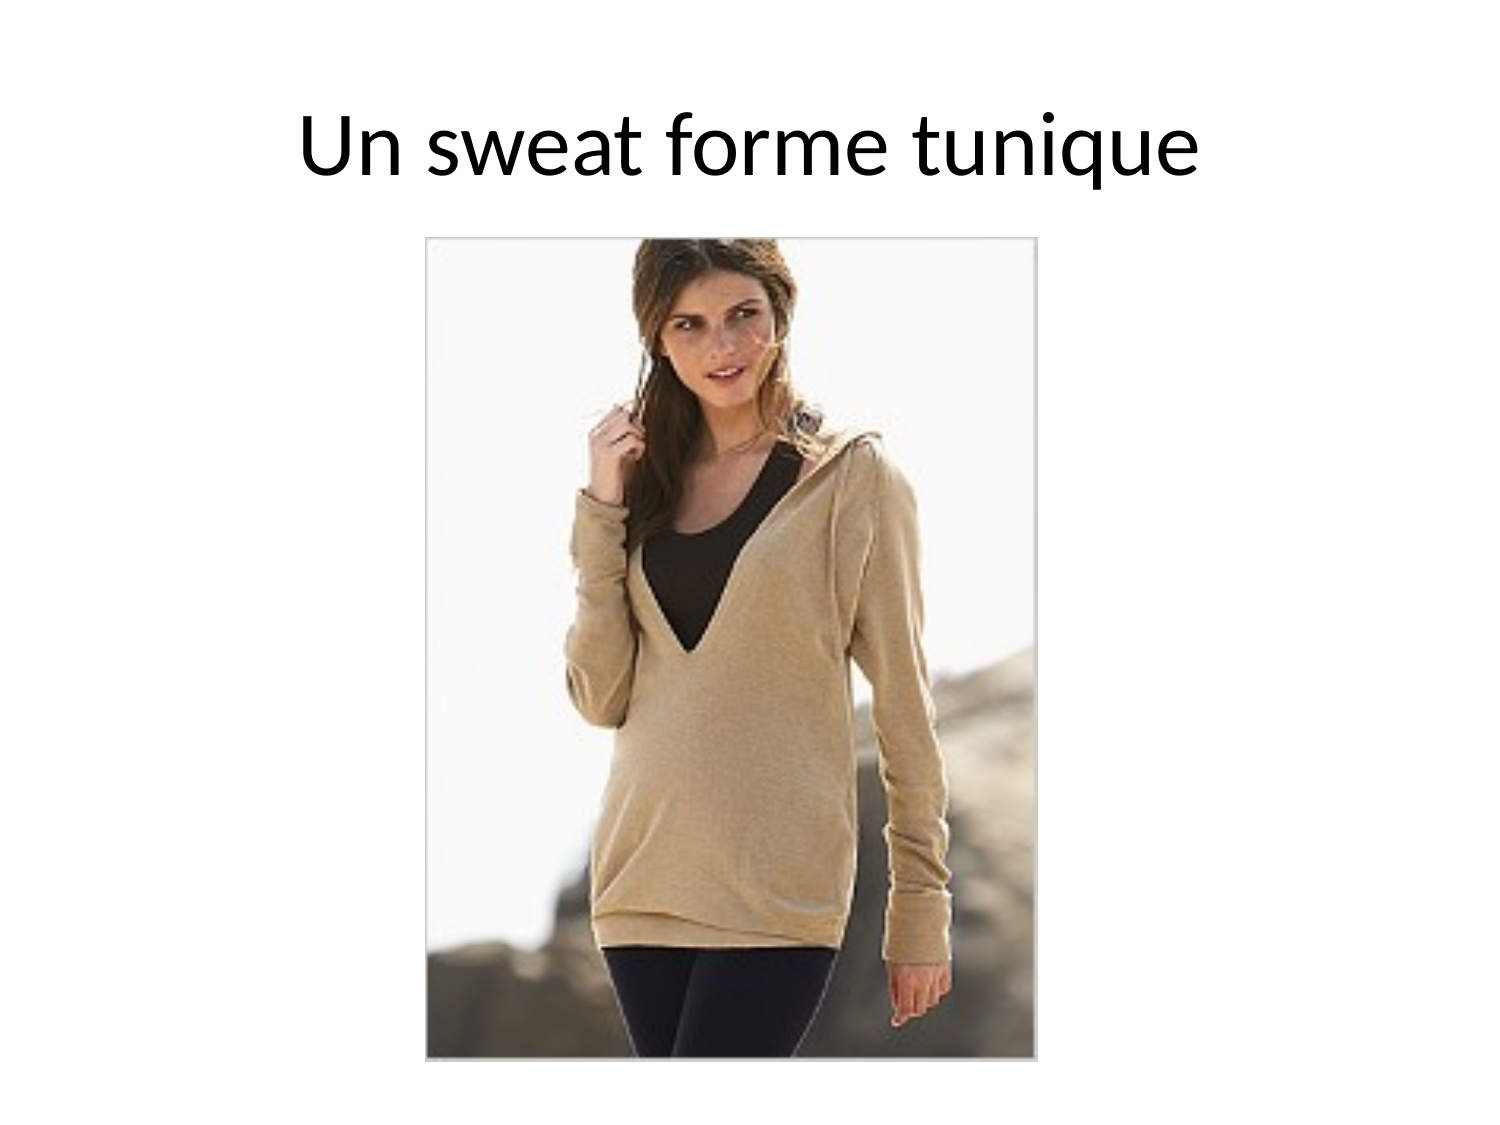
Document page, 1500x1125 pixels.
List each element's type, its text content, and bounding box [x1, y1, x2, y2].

picture [424, 237, 1038, 1062]
title Un sweat forme tunique [75, 45, 1425, 233]
